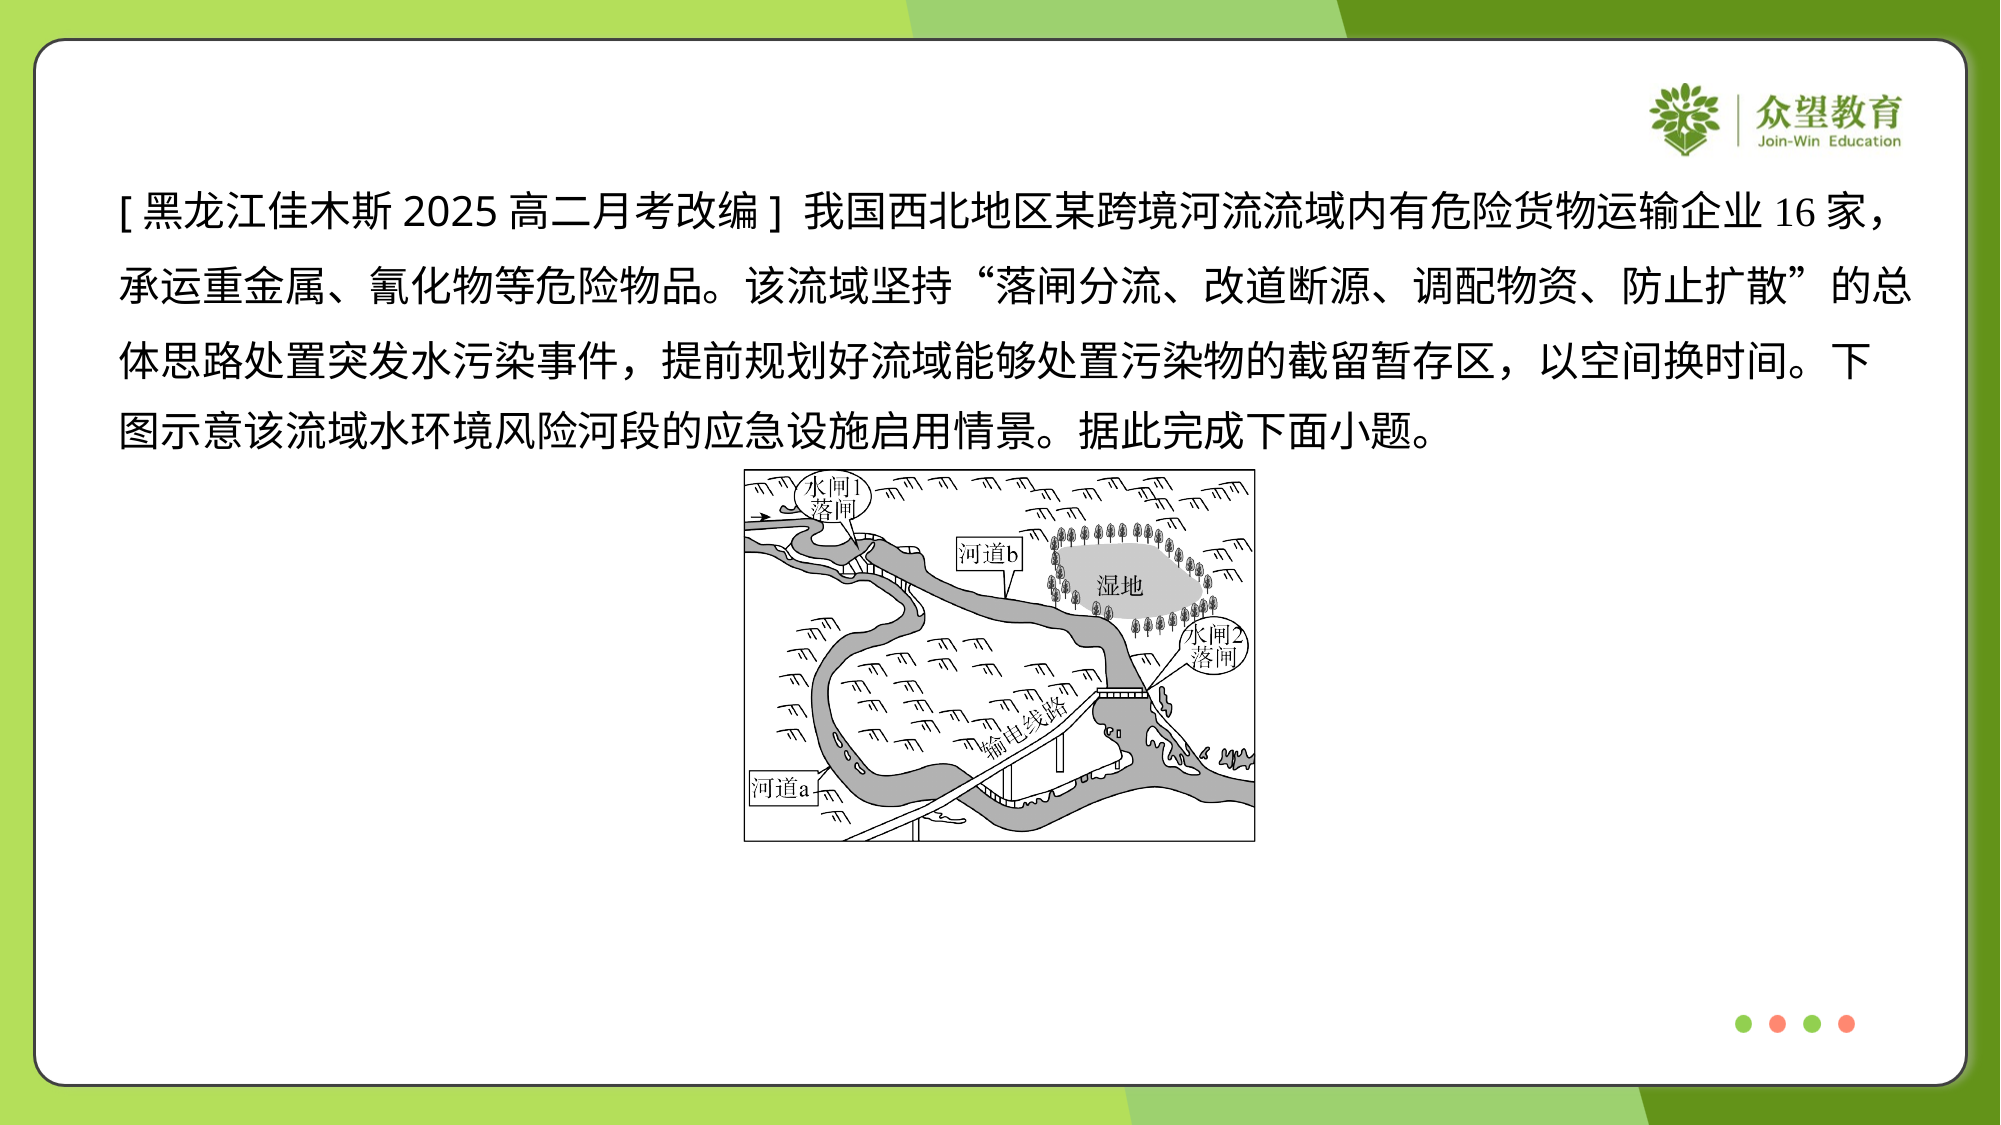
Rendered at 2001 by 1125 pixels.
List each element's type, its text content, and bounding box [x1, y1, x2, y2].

picture [0, 0, 2000, 1125]
text_box [黑龙江佳木斯2025高二月考改编] 我国西北地区某跨境河流流域内有危险货物运输企业16家， 承运重金属、氰化物等危险物品。该流域坚持“落闸分流、改道断源、调配物资、防止扩散”的总 体思路处置突发水污染事件，提前规划好流域能够处置污染物的截留暂存区，以空间换时间。下 图示意该流域水环境风险河段的应急设施启用情景。据此完成下面小题。 [118, 159, 1883, 448]
